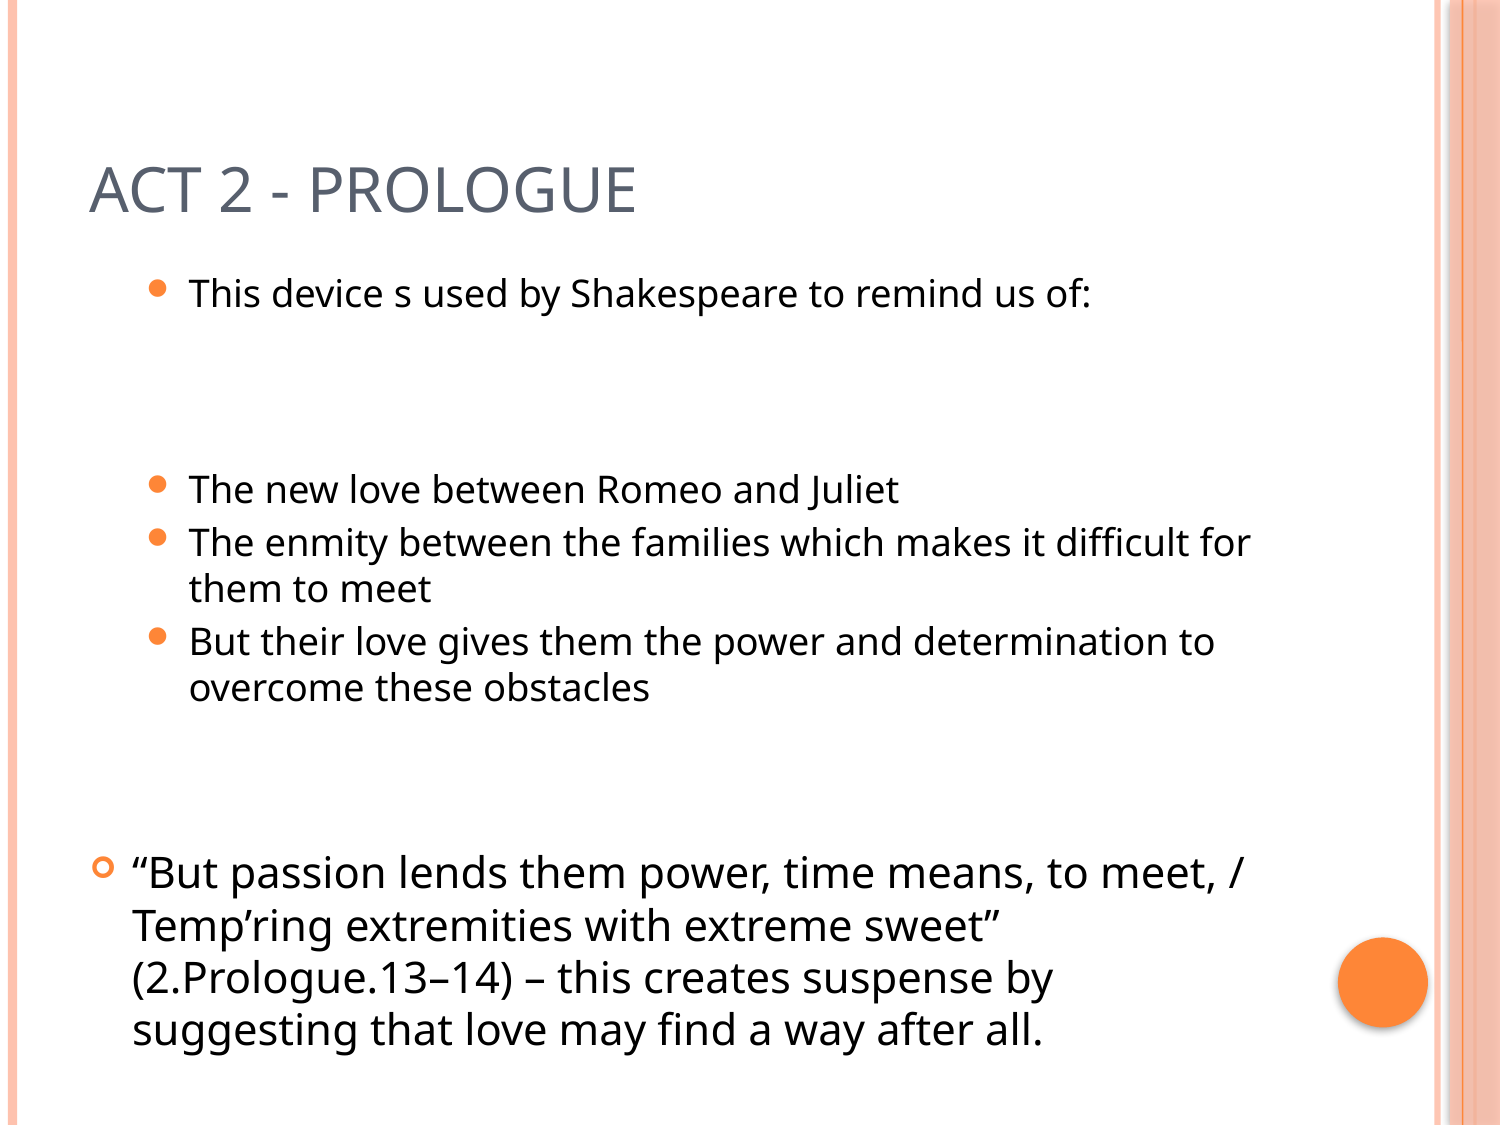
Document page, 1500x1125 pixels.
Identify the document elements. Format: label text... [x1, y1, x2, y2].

title Act 2 - Prologue [75, 45, 1300, 233]
list This device s used by Shakespeare to remind us of: The new love between Romeo and Juliet The enmity between the families which makes it difficult for them to meet But their love gives them the power and determination to overcome these obstacles “But passion lends them power, time means, to meet, / Temp’ring extremities with extreme sweet” (2.Prologue.13–14) – this creates suspense by suggesting that love may find a way after all. [75, 262, 1300, 1062]
